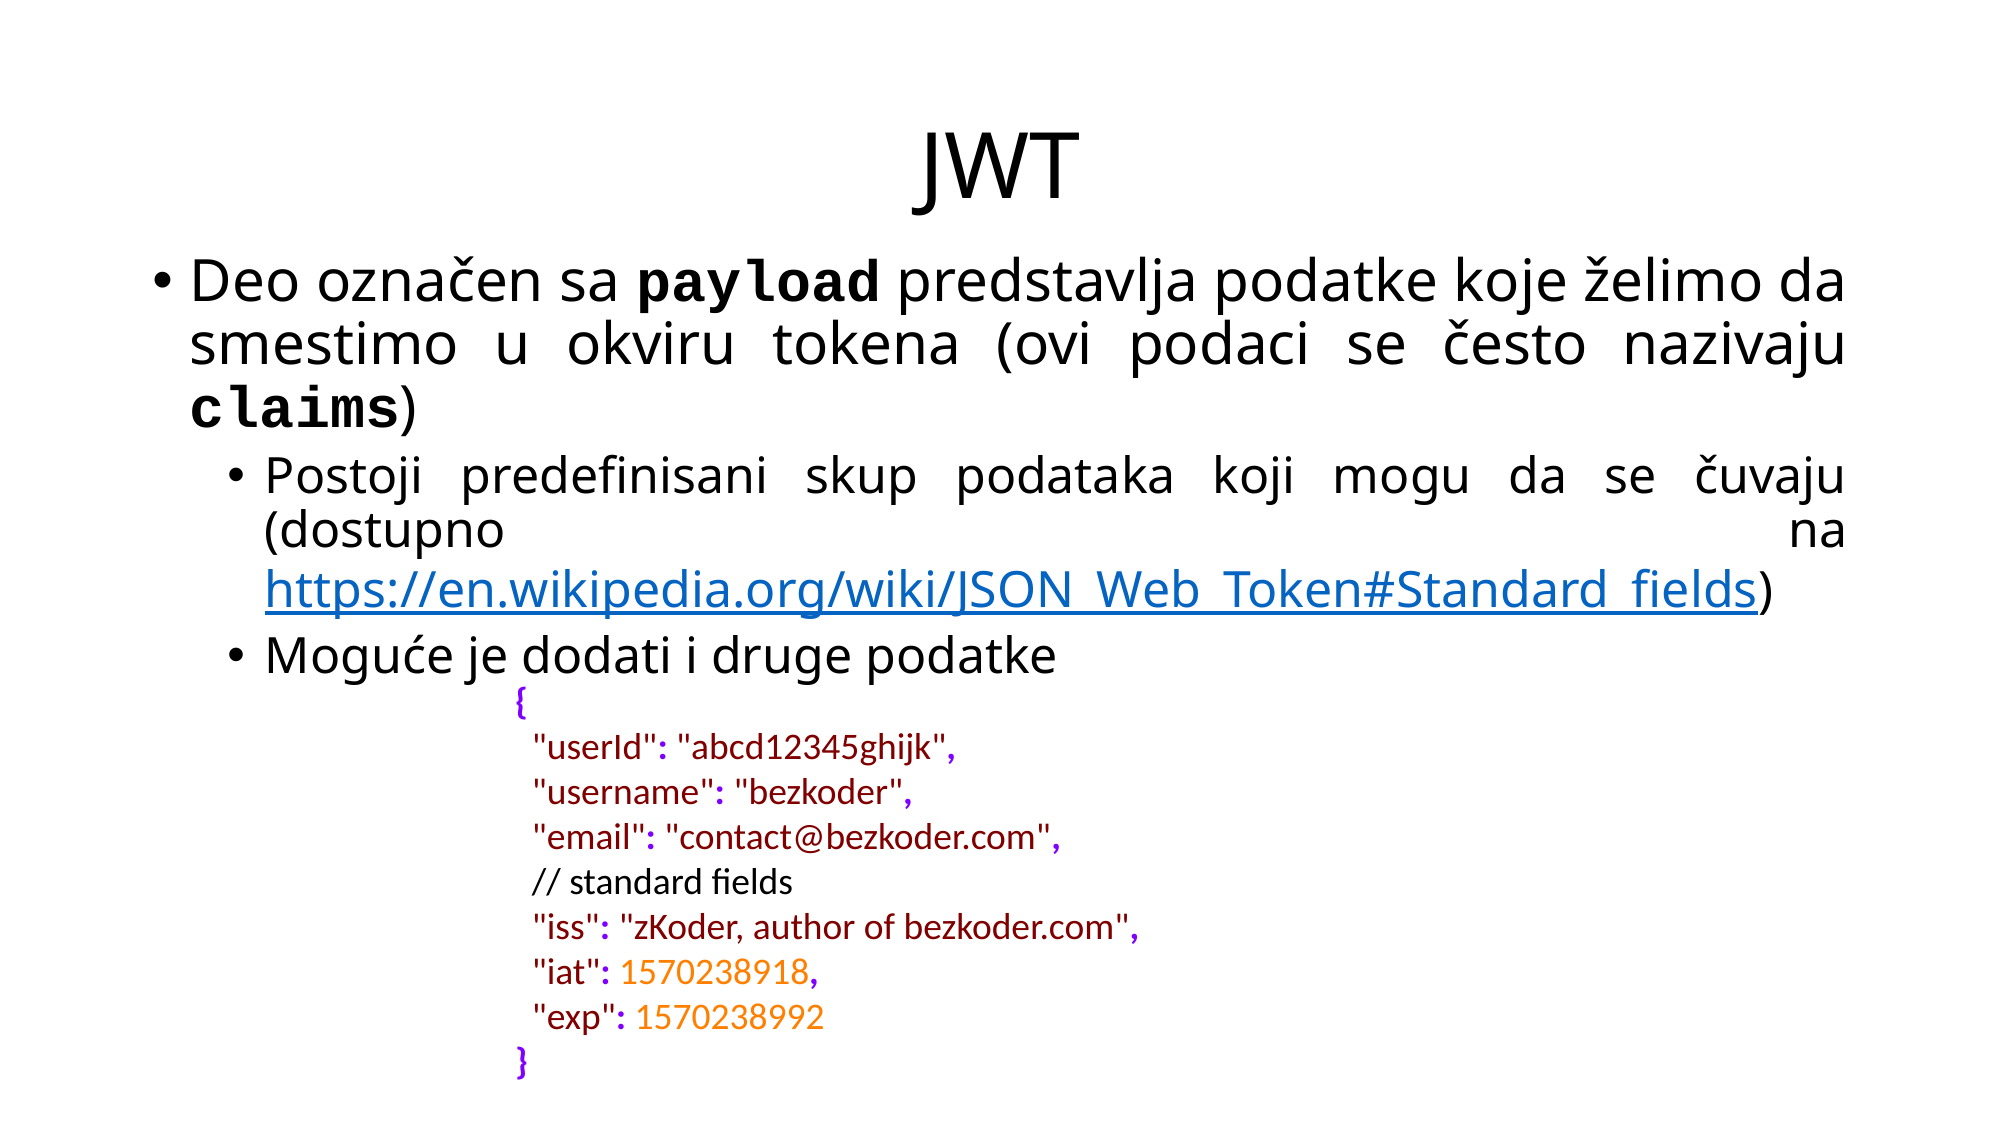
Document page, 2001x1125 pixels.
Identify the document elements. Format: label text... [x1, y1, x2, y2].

text_box { "userId": "abcd12345ghijk", "username": "bezkoder", "email": "contact@bezkoder.com", // standard fields "iss": "zKoder, author of bezkoder.com", "iat": 1570238918, "exp": 1570238992 } [500, 669, 1500, 1089]
title JWT [137, 59, 1863, 243]
list Deo označen sa payload predstavlja podatke koje želimo da smestimo u okviru tokena (ovi podaci se često nazivaju claims) Postoji predefinisani skup podataka koji mogu da se čuvaju (dostupno na https://en.wikipedia.org/wiki/JSON_Web_Token#Standard_fields) Moguće je dodati i druge podatke [137, 243, 1863, 958]
